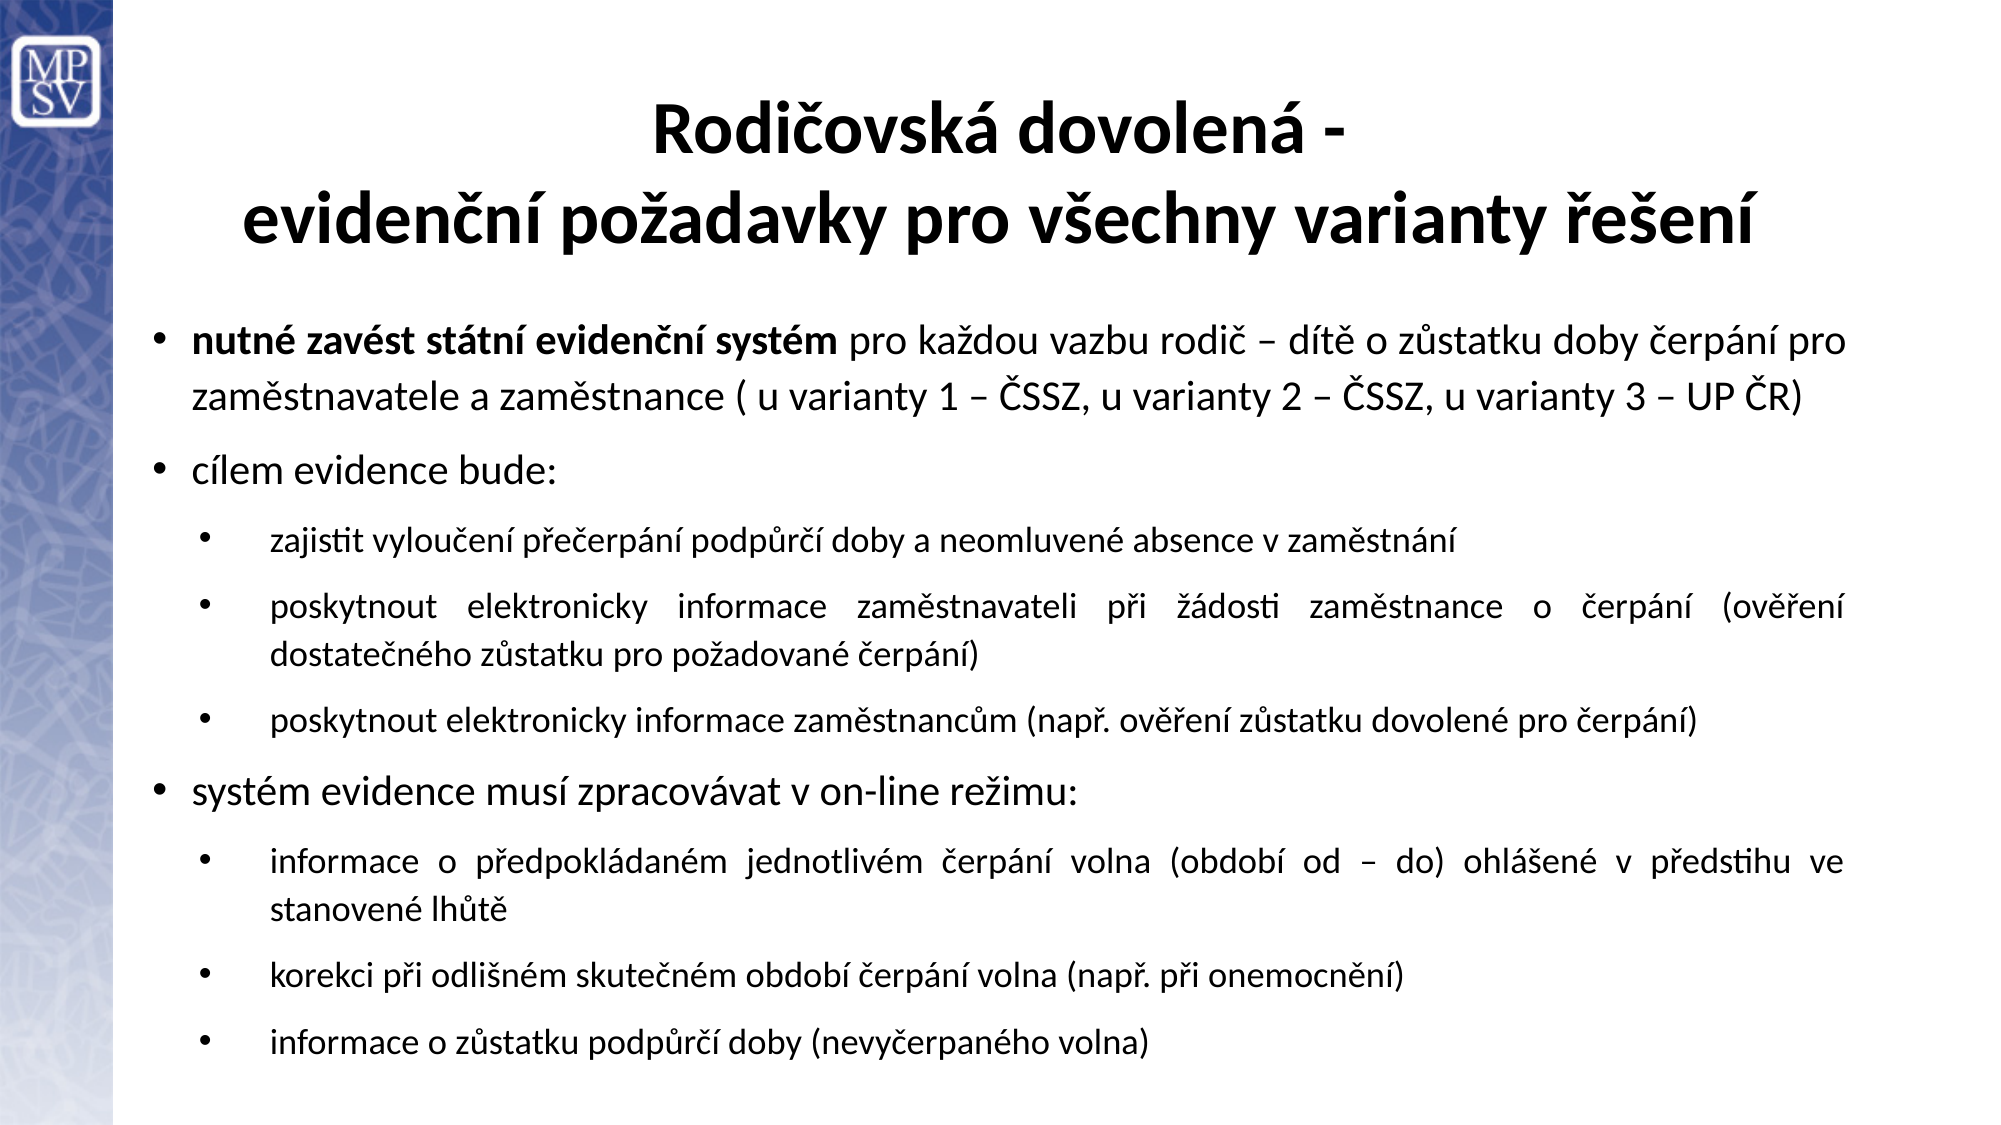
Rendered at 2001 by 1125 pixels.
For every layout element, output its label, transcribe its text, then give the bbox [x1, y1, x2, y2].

list nutné zavést státní evidenční systém pro každou vazbu rodič – dítě o zůstatku doby čerpání pro zaměstnavatele a zaměstnance ( u varianty 1 – ČSSZ, u varianty 2 – ČSSZ, u varianty 3 – UP ČR) cílem evidence bude: zajistit vyloučení přečerpání podpůrčí doby a neomluvené absence v zaměstnání poskytnout elektronicky informace zaměstnavateli při žádosti zaměstnance o čerpání (ověření dostatečného zůstatku pro požadované čerpání) poskytnout elektronicky informace zaměstnancům (např. ověření zůstatku dovolené pro čerpání) systém evidence musí zpracovávat v on-line režimu: informace o předpokládaném jednotlivém čerpání volna (období od – do) ohlášené v předstihu ve stanovené lhůtě korekci při odlišném skutečném období čerpání volna (např. při onemocnění) informace o zůstatku podpůrčí doby (nevyčerpaného volna) [137, 299, 1863, 1086]
picture [0, 0, 113, 1125]
title Rodičovská dovolená - evidenční požadavky pro všechny varianty řešení [137, 59, 1863, 278]
